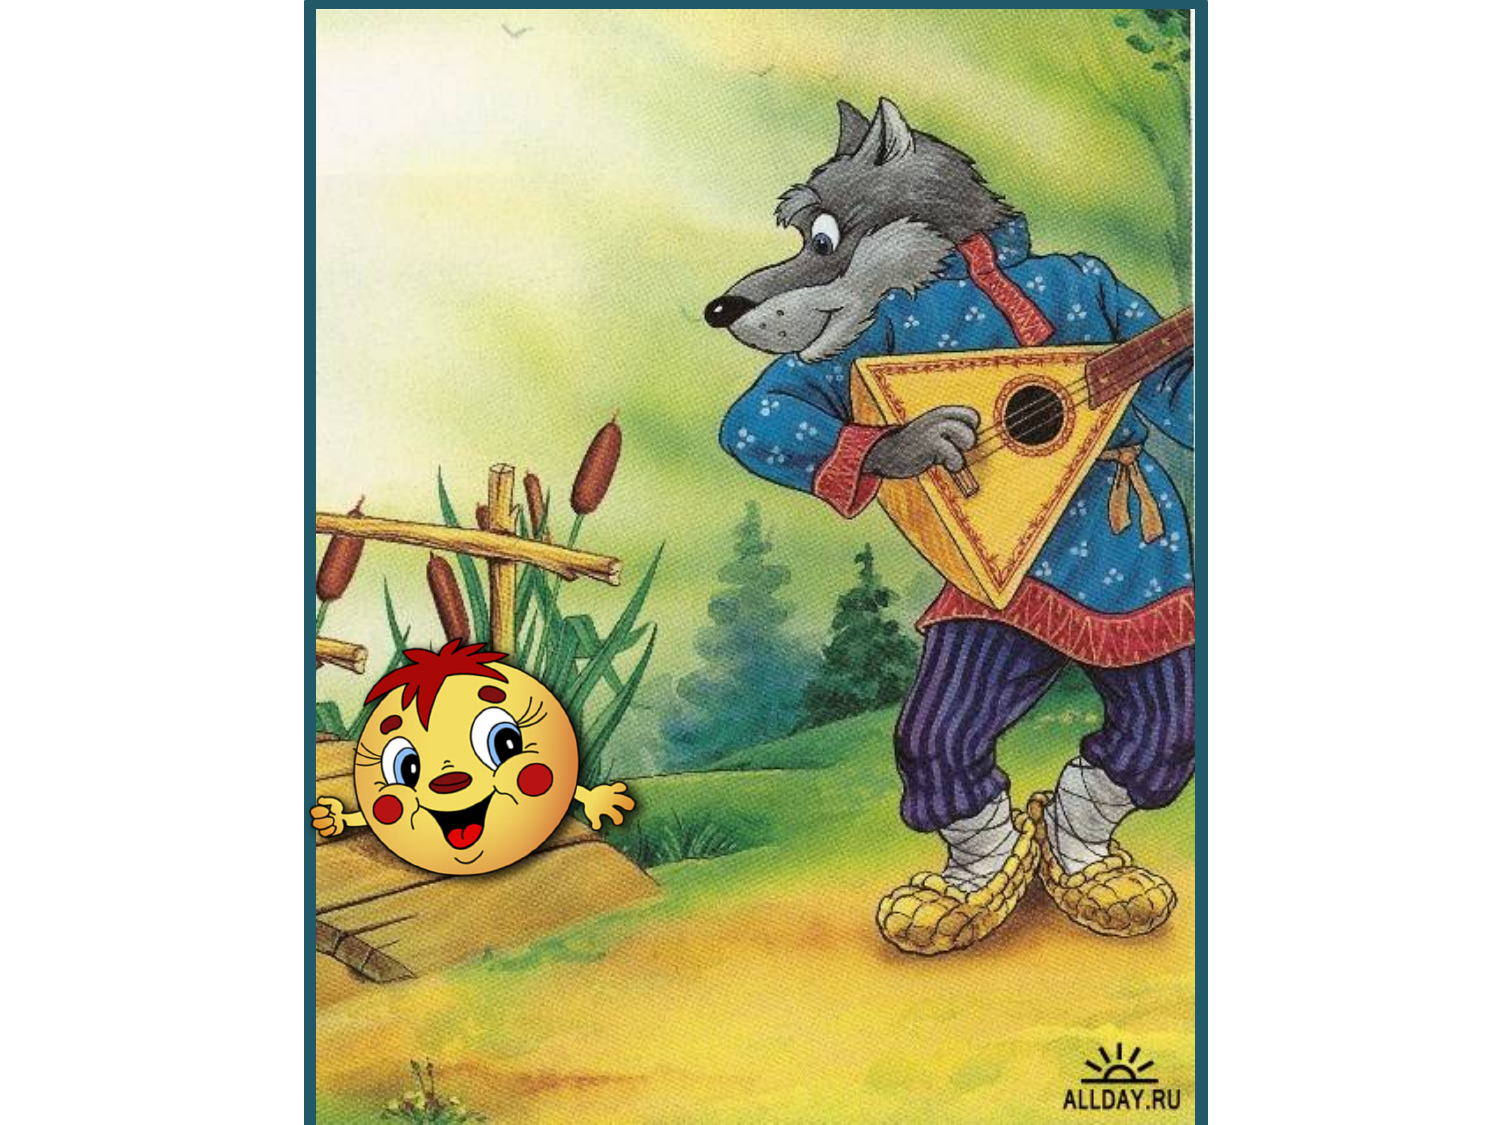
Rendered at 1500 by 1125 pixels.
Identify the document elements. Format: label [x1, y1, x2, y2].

picture [233, 8, 1196, 1125]
